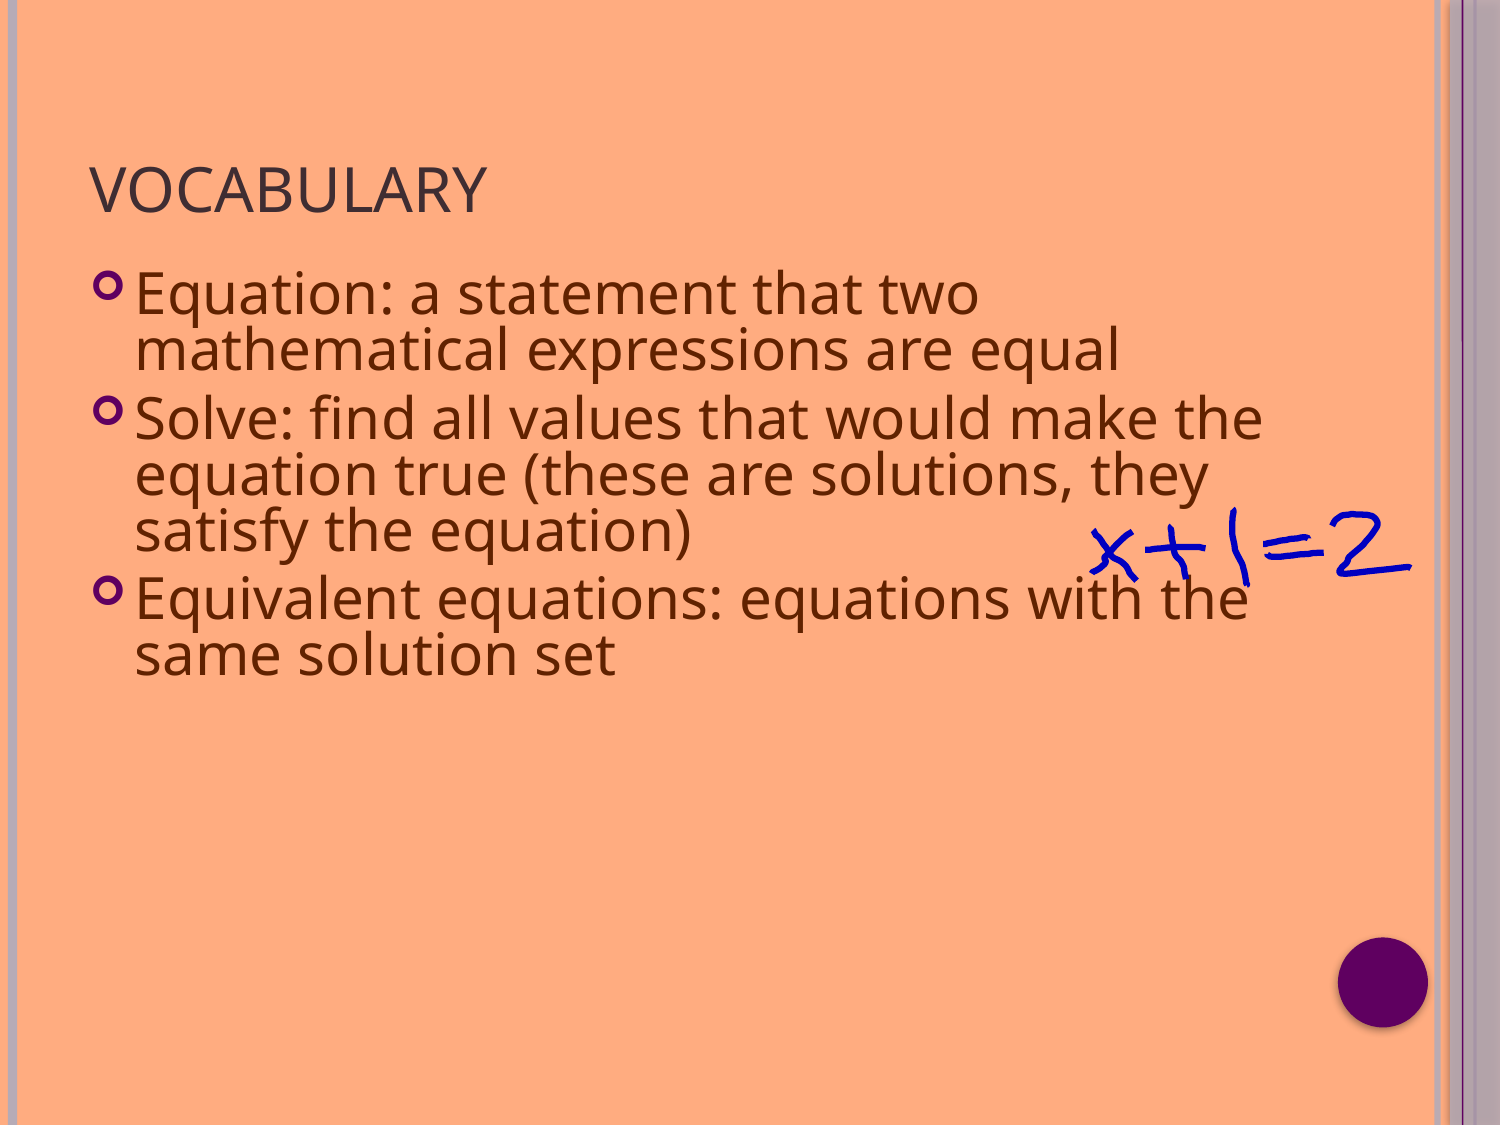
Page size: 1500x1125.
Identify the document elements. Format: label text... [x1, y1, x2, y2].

title Vocabulary [75, 45, 1300, 233]
text_box [1092, 529, 1110, 552]
text_box [1263, 536, 1310, 546]
text_box [1169, 525, 1187, 580]
text_box [1145, 546, 1172, 551]
text_box [1178, 545, 1206, 550]
text_box [1231, 508, 1249, 586]
text_box [1266, 551, 1324, 558]
text_box [1110, 553, 1138, 582]
text_box [1090, 530, 1134, 575]
text_box [1331, 512, 1412, 575]
list Equation: a statement that two mathematical expressions are equal Solve: find all values that would make the equation true (these are solutions, they satisfy the equation) Equivalent equations: equations with the same solution set [75, 262, 1300, 1062]
